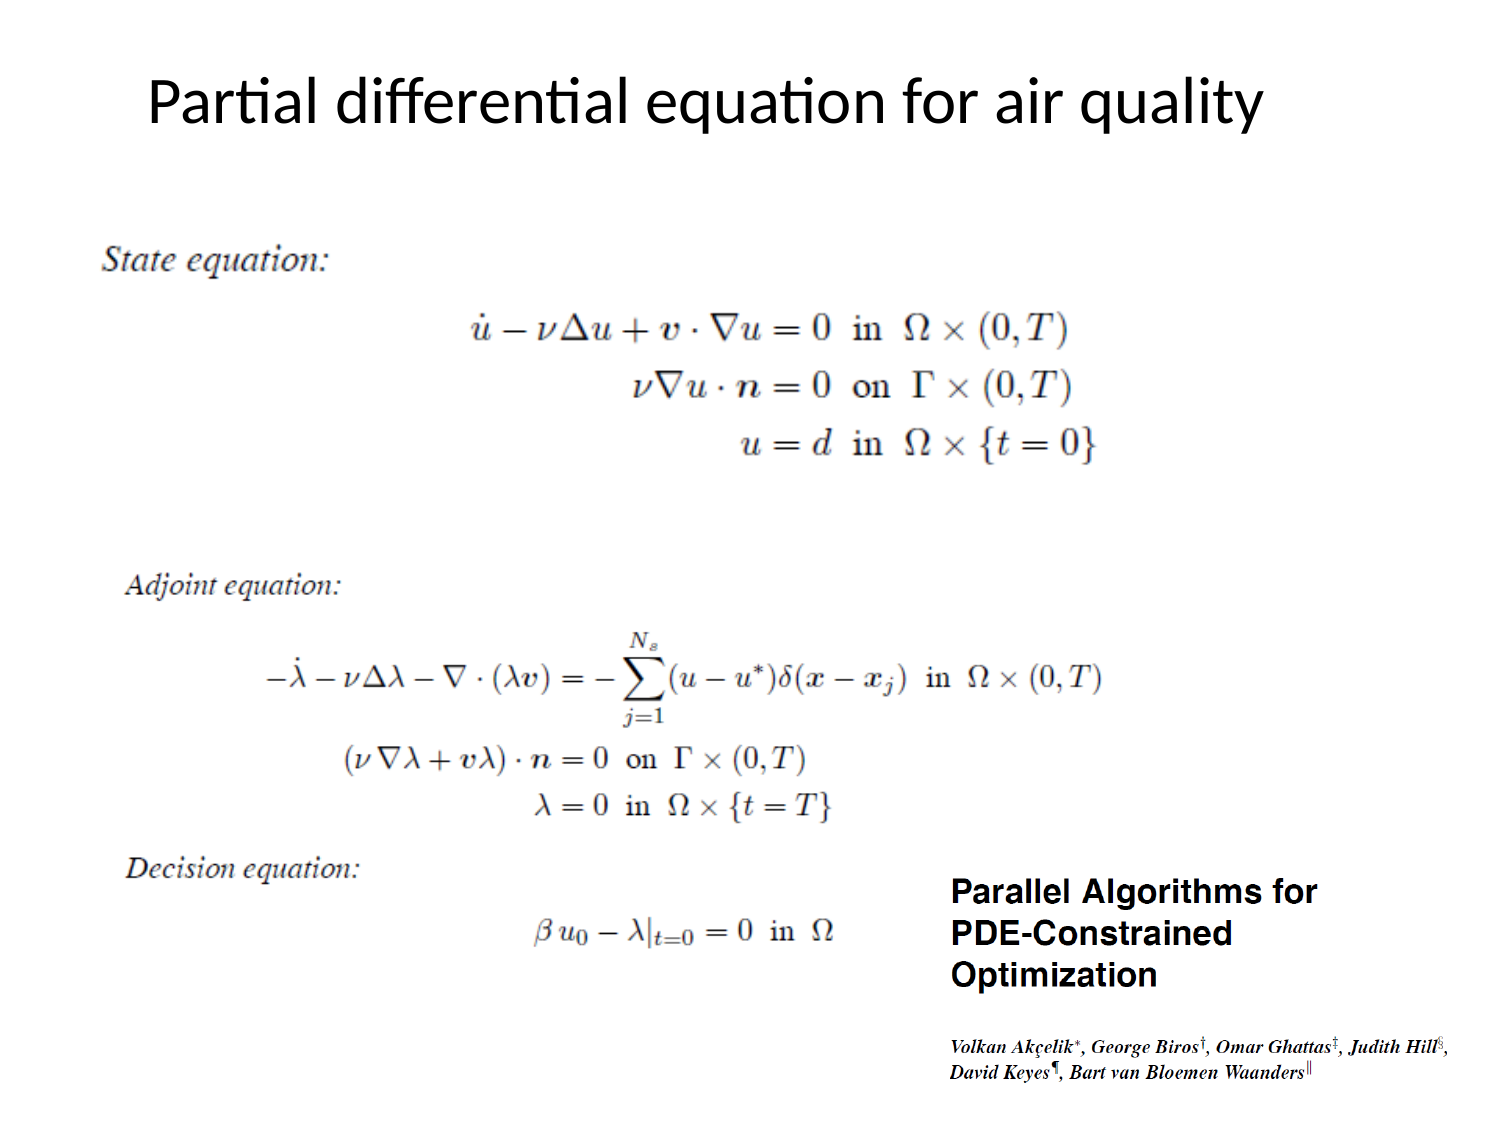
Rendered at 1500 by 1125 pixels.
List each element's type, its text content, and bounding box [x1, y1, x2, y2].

picture [87, 237, 1113, 491]
picture [112, 562, 1447, 1084]
text_box Partial differential equation for air quality [132, 49, 1281, 145]
